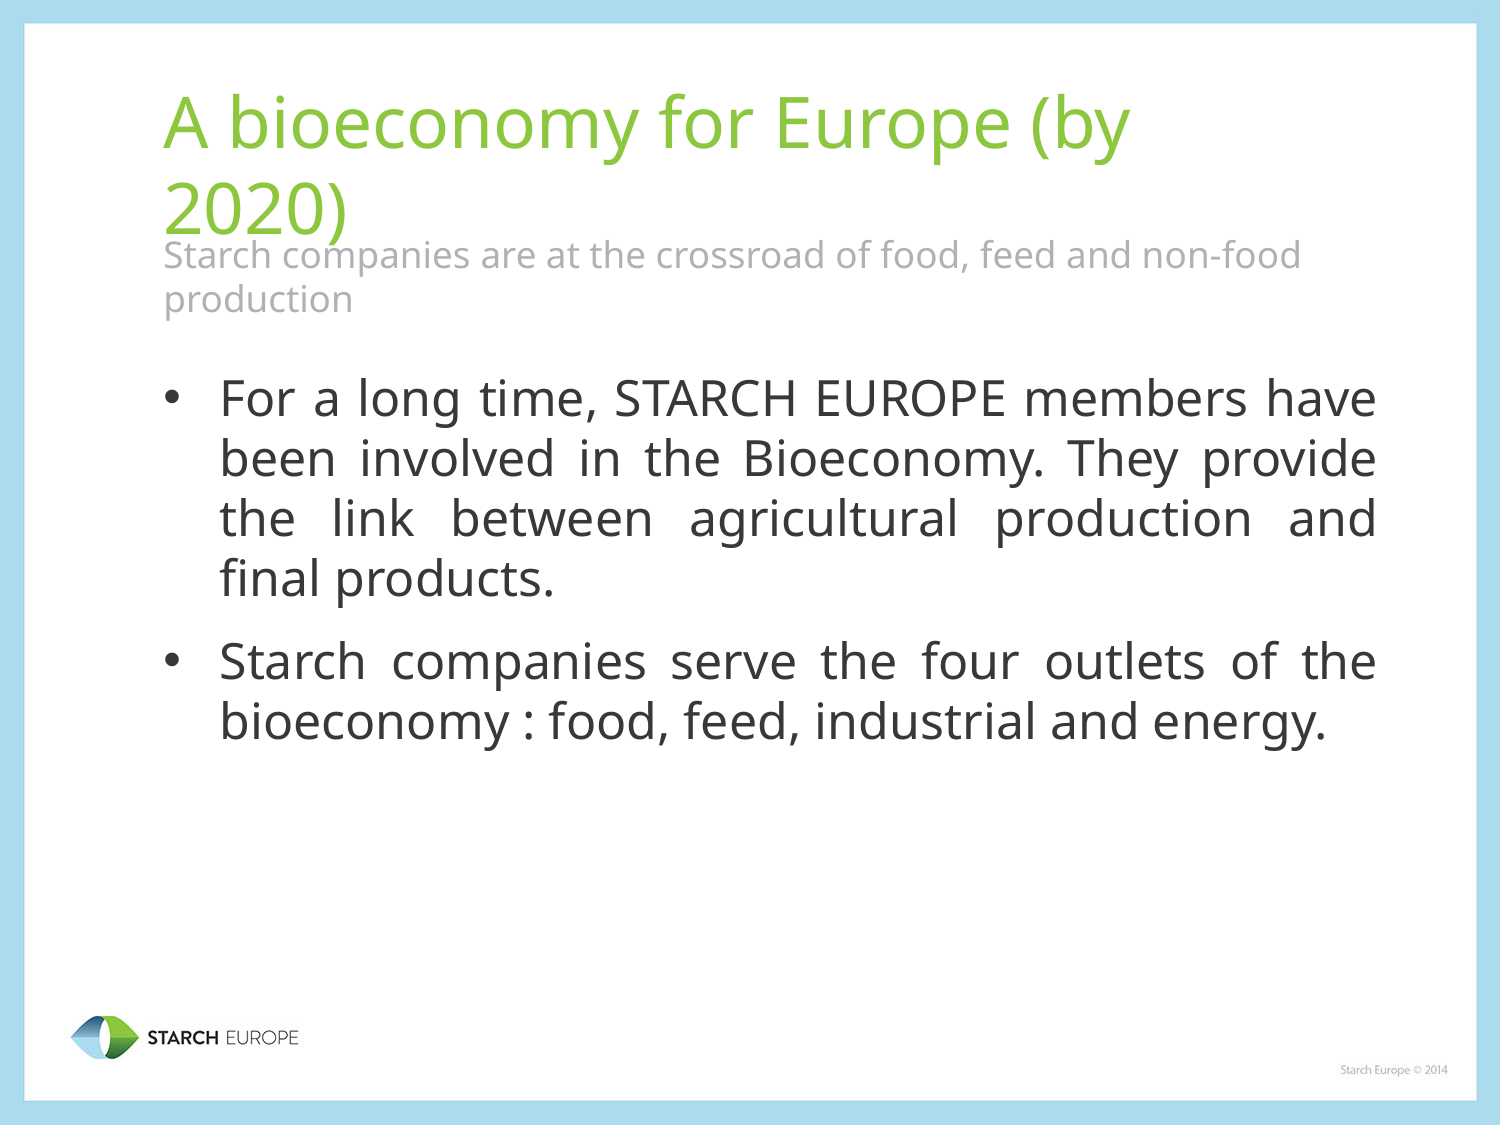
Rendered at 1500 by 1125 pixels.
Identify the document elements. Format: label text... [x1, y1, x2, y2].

picture [0, 0, 1500, 1125]
list For a long time, STARCH EUROPE members have been involved in the Bioeconomy. They provide the link between agricultural production and final products. Starch companies serve the four outlets of the bioeconomy : food, feed, industrial and energy. [148, 359, 1394, 966]
list Starch companies are at the crossroad of food, feed and non-food production [148, 222, 1342, 328]
title A bioeconomy for Europe (by 2020) [148, 69, 1342, 222]
